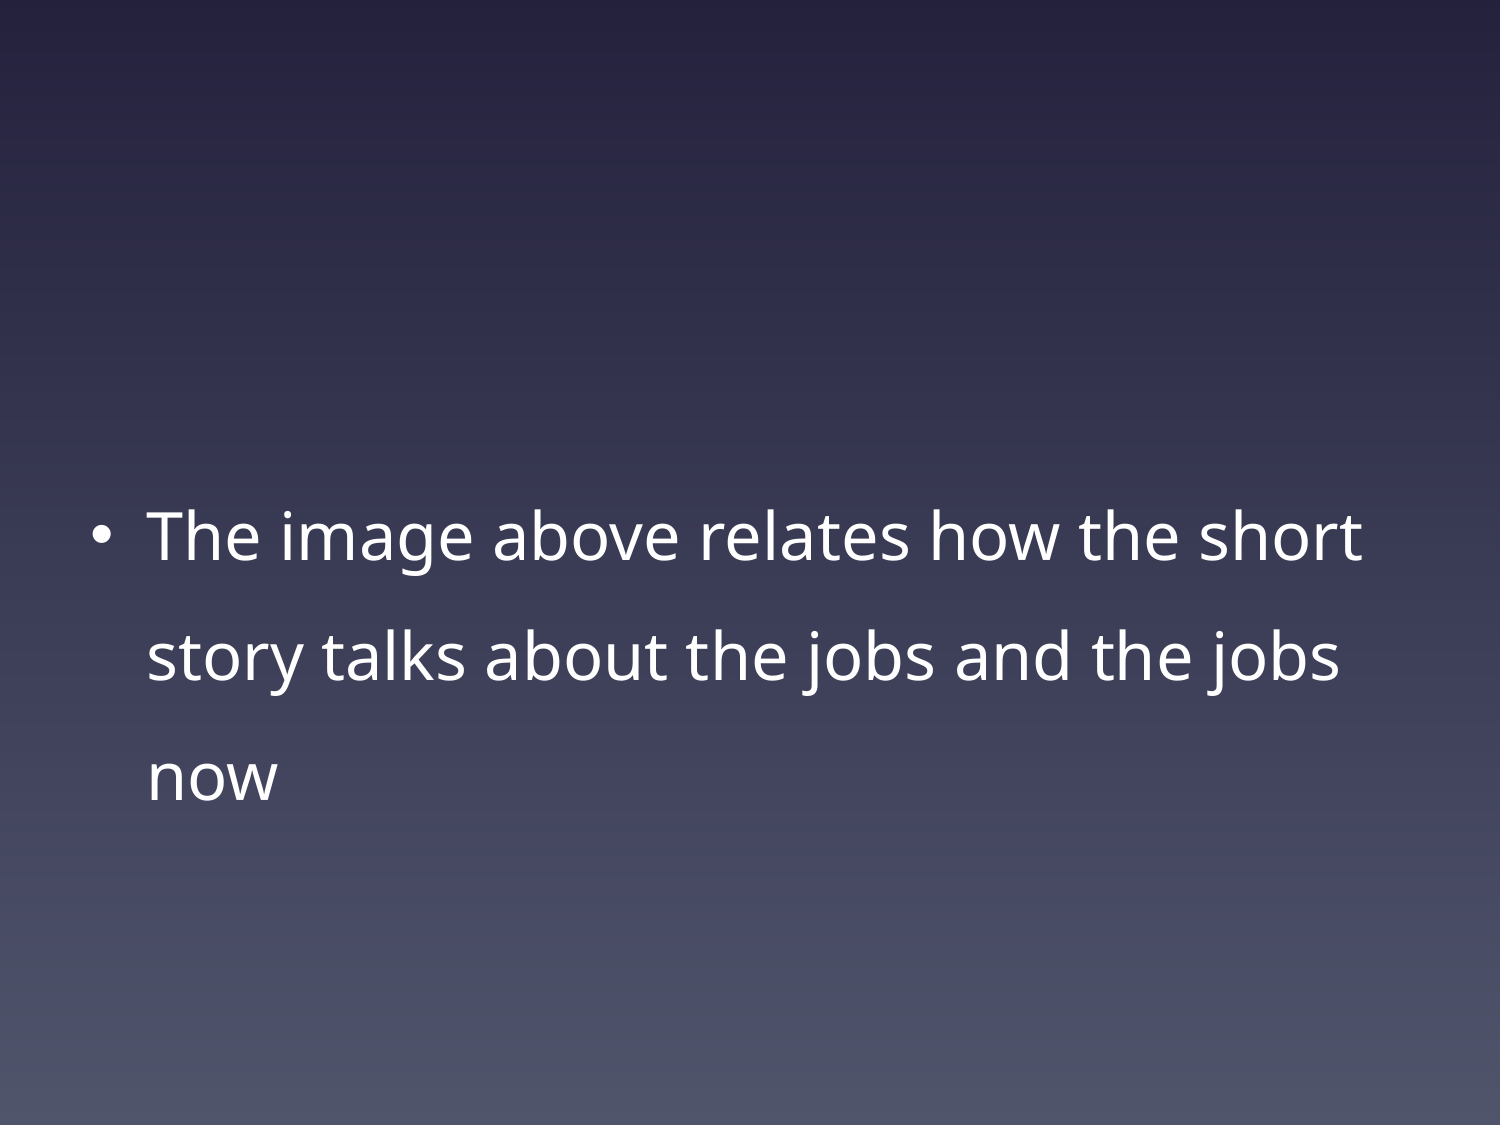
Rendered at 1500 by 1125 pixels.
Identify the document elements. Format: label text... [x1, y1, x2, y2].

list The image above relates how the short story talks about the jobs and the jobs now [75, 262, 1425, 1005]
